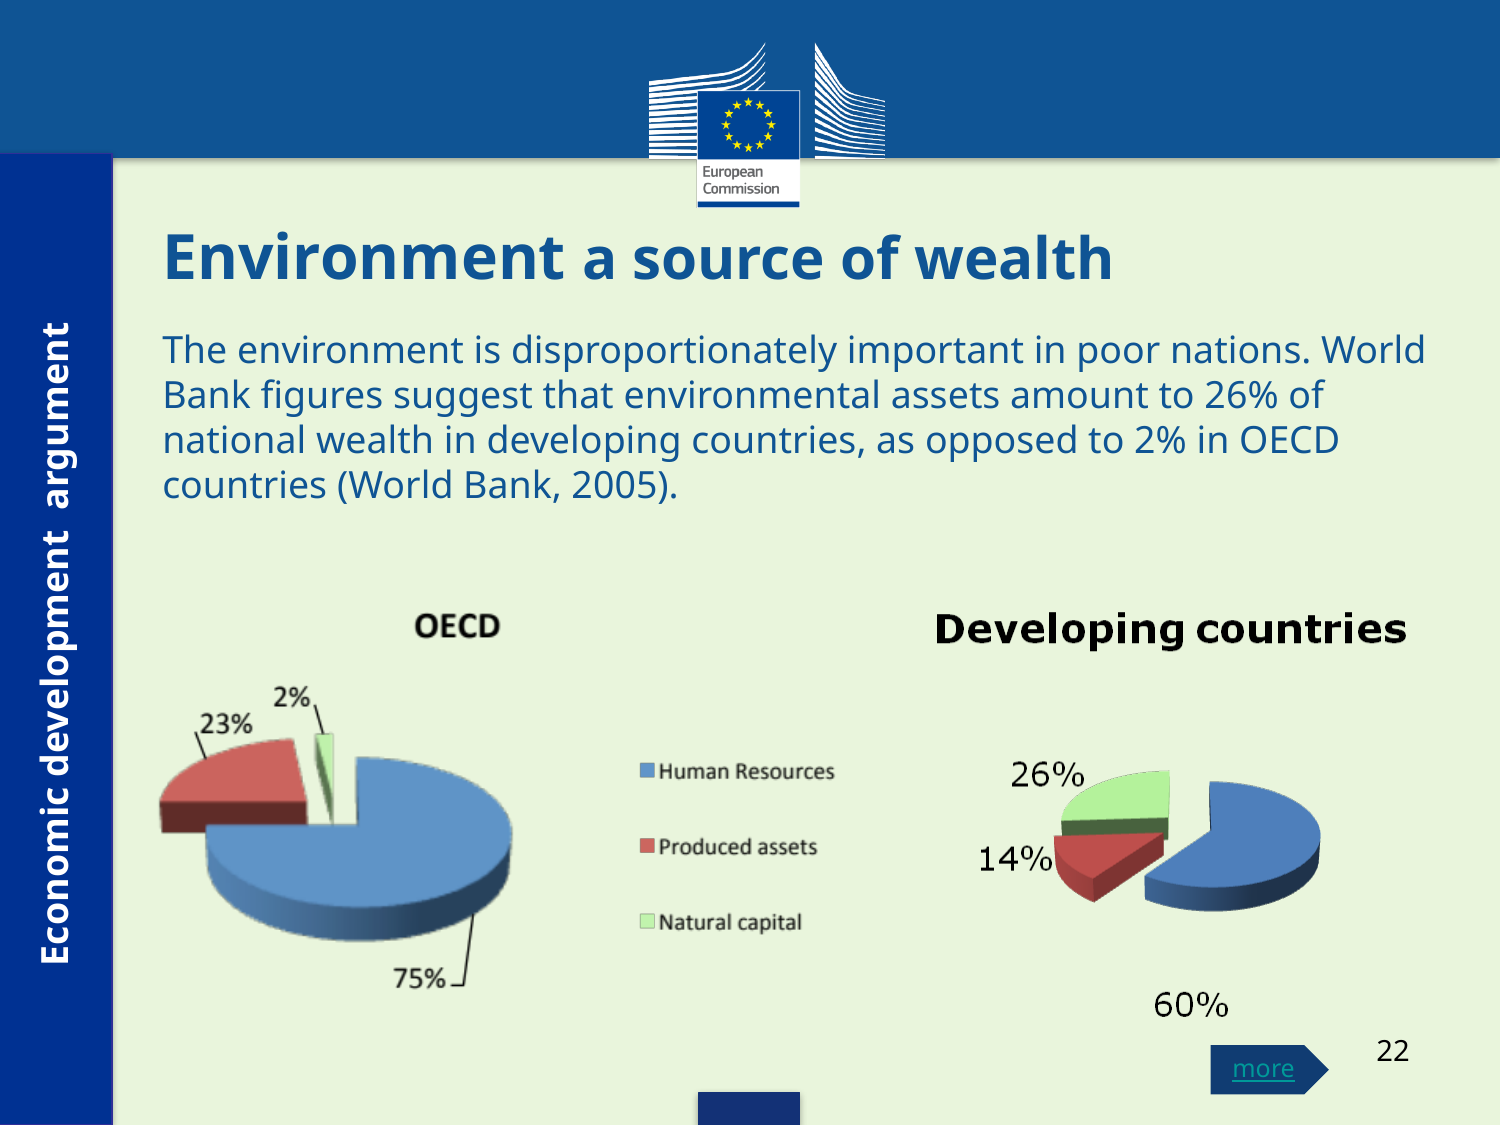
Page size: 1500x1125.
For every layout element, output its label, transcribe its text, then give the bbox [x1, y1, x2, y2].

picture [649, 42, 885, 152]
text_box Economic development argument [0, 153, 113, 1125]
text_box The environment is disproportionately important in poor nations. World Bank figures suggest that environmental assets amount to 26% of national wealth in developing countries, as opposed to 2% in OECD countries (World Bank, 2005). [147, 318, 1450, 503]
slide_number 22 [1074, 1098, 1426, 1103]
title Environment a source of wealth [147, 152, 1500, 357]
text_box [813, 487, 1500, 1091]
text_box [28, 504, 884, 1125]
